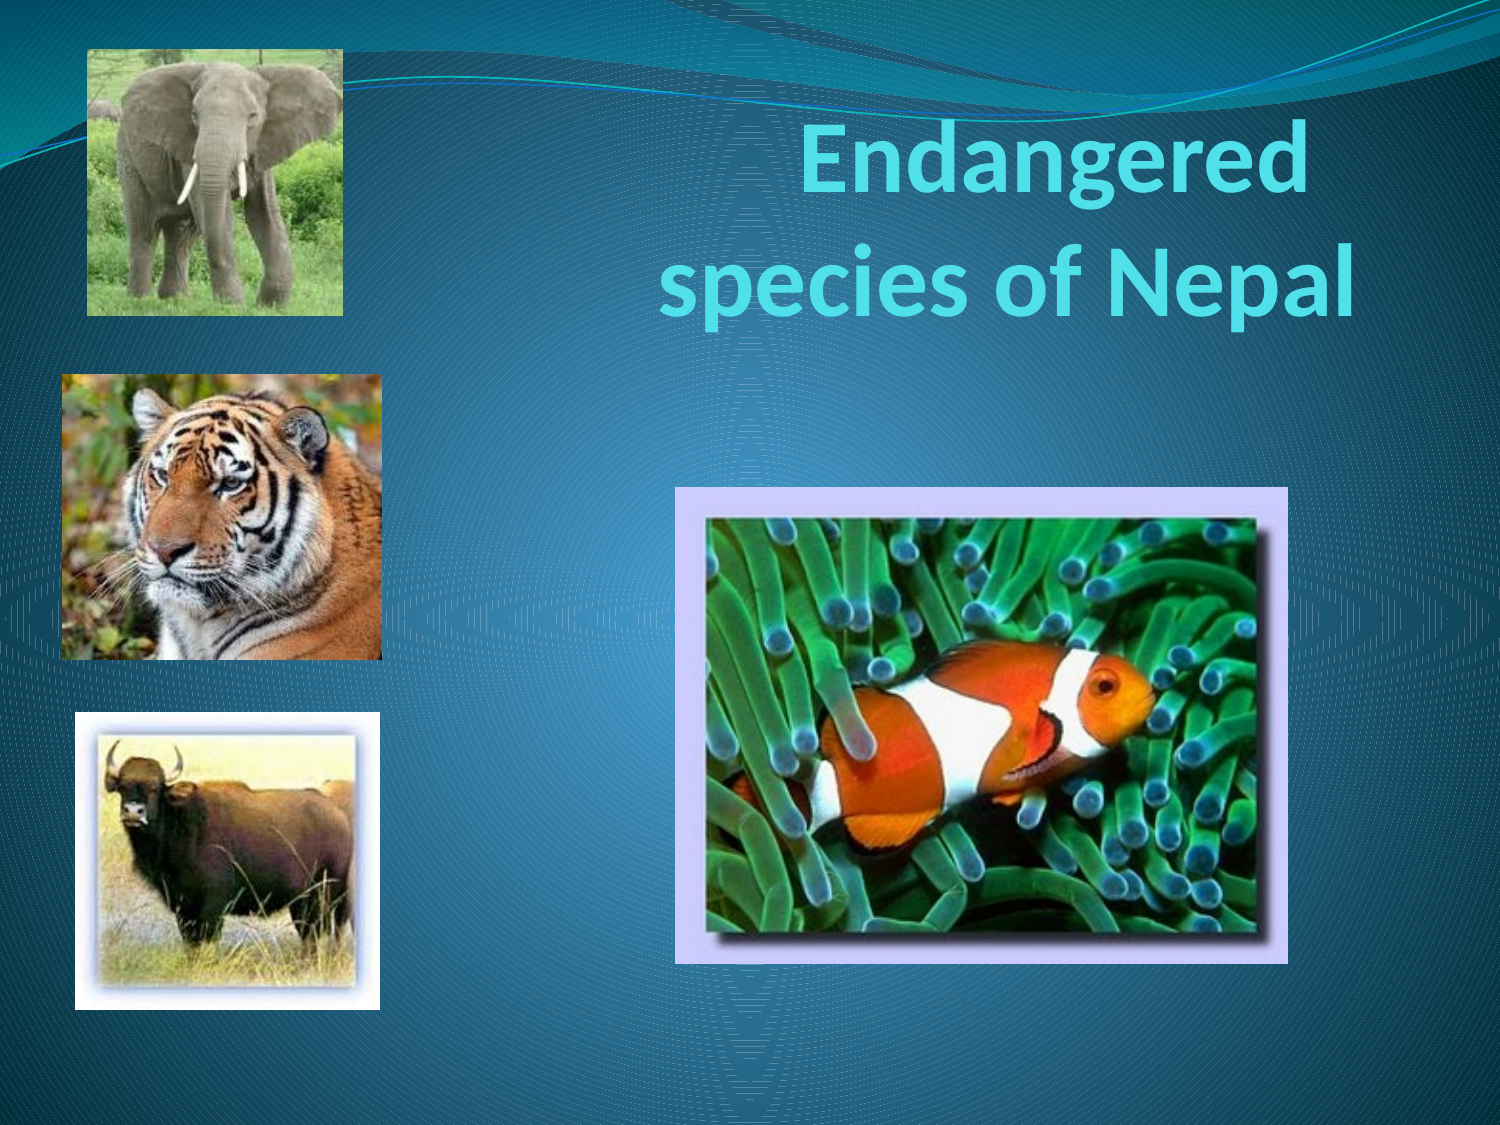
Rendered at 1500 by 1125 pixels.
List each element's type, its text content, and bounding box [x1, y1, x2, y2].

title Endangered species of Nepal [525, 87, 1363, 338]
picture [62, 374, 382, 660]
picture [87, 50, 343, 316]
picture [74, 712, 380, 1010]
picture [674, 487, 1288, 965]
